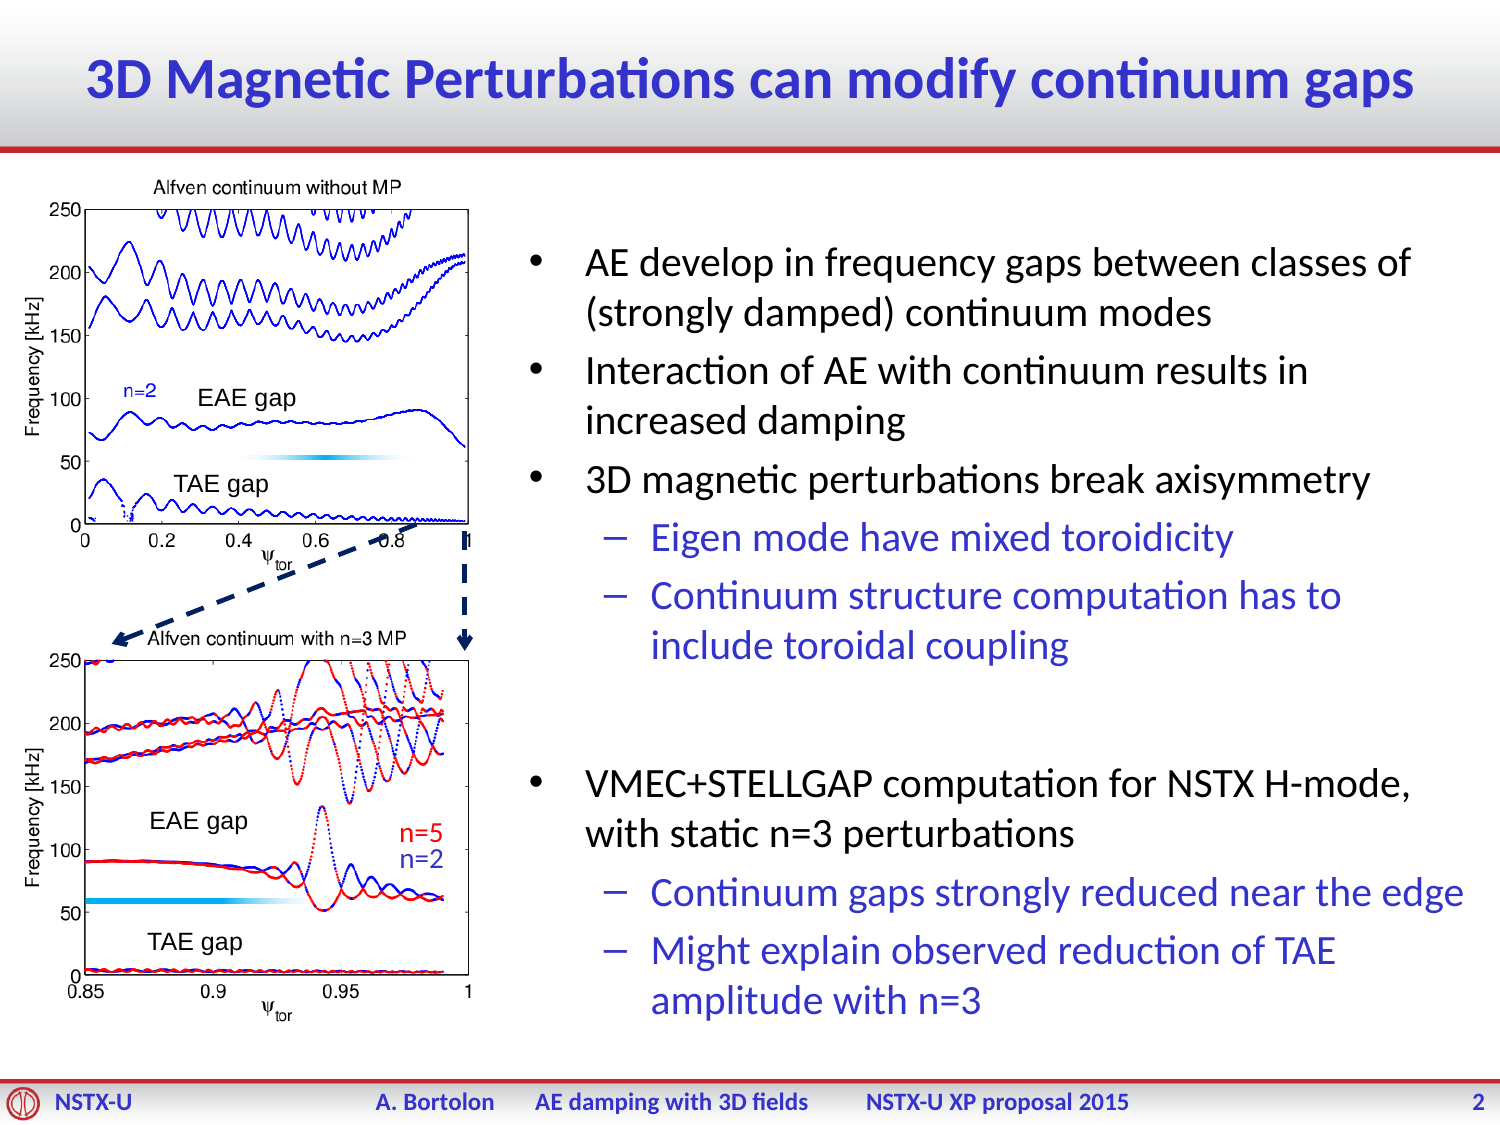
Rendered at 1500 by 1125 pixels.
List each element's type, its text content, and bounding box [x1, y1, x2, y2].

title 3D Magnetic Perturbations can modify continuum gaps [0, 0, 1500, 150]
picture [0, 1079, 1500, 1125]
list AE develop in frequency gaps between classes of (strongly damped) continuum modes Interaction of AE with continuum results in increased damping 3D magnetic perturbations break axisymmetry Eigen mode have mixed toroidicity Continuum structure computation has to include toroidal coupling VMEC+STELLGAP computation for NSTX H-mode, with static n=3 perturbations Continuum gaps strongly reduced near the edge Might explain observed reduction of TAE amplitude with n=3 [513, 227, 1481, 1005]
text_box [111, 523, 417, 645]
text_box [19, 626, 516, 1024]
picture [19, 176, 516, 574]
